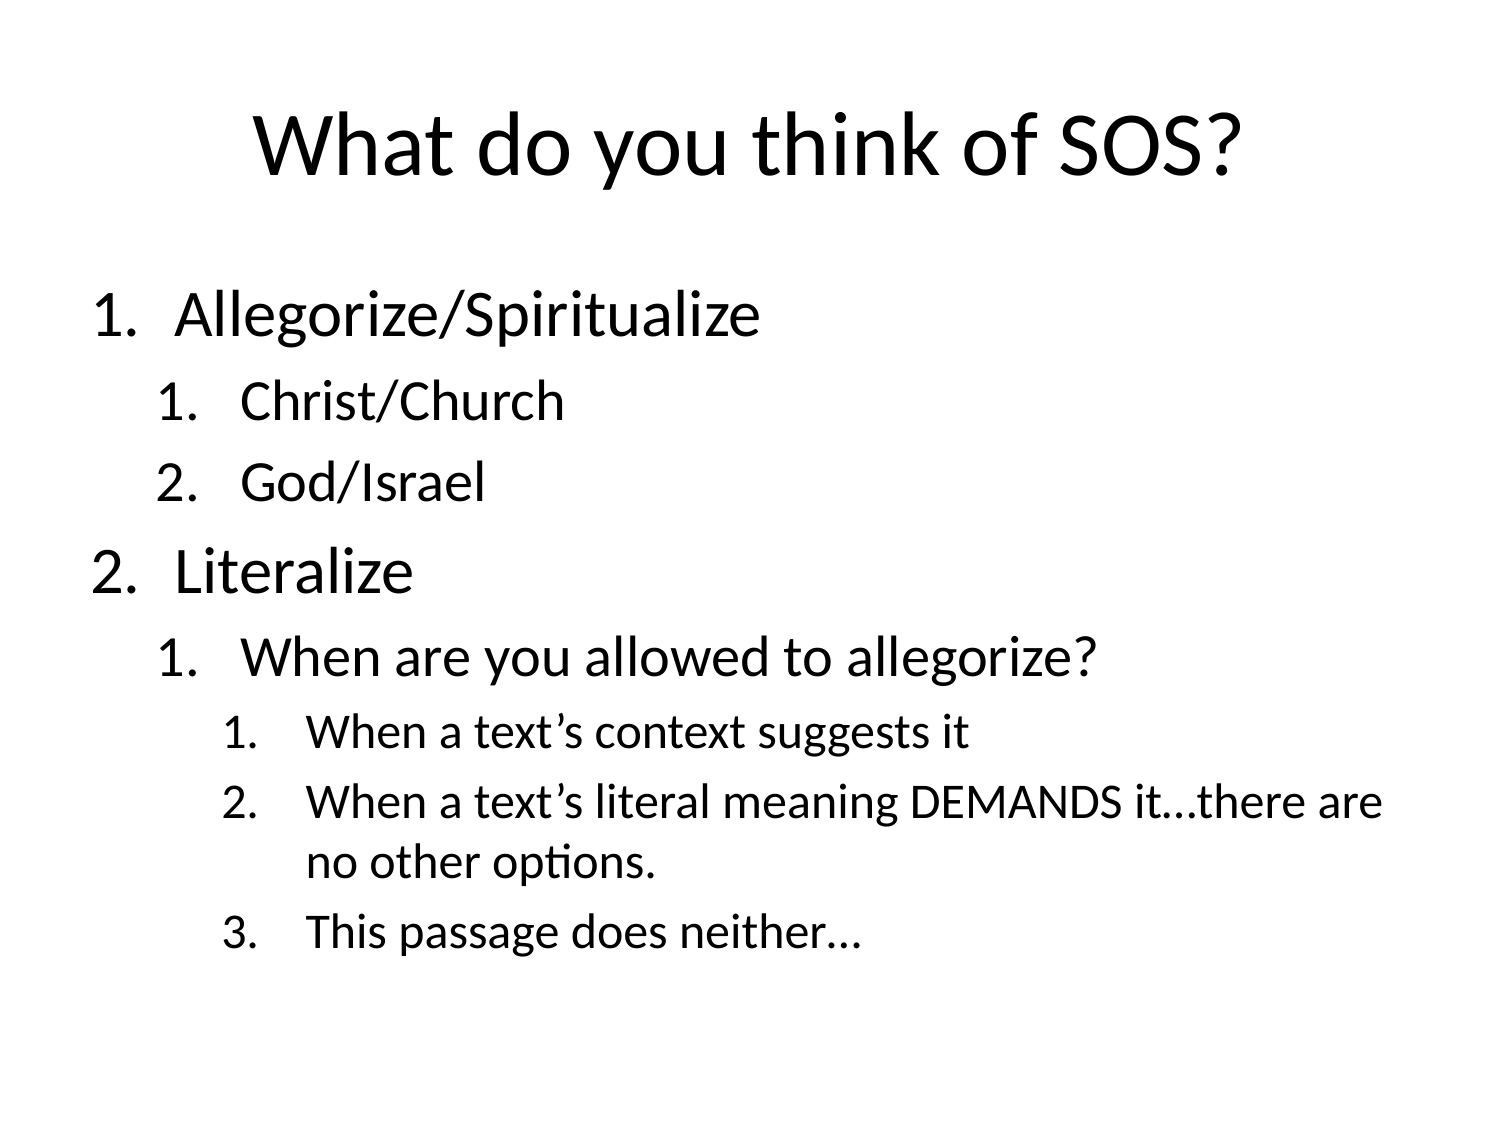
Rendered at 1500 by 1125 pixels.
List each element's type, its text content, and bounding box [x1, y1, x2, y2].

list Allegorize/Spiritualize Christ/Church God/Israel Literalize When are you allowed to allegorize? When a text’s context suggests it When a text’s literal meaning DEMANDS it…there are no other options. This passage does neither… [74, 262, 1426, 1006]
title What do you think of SOS? [74, 44, 1426, 233]
